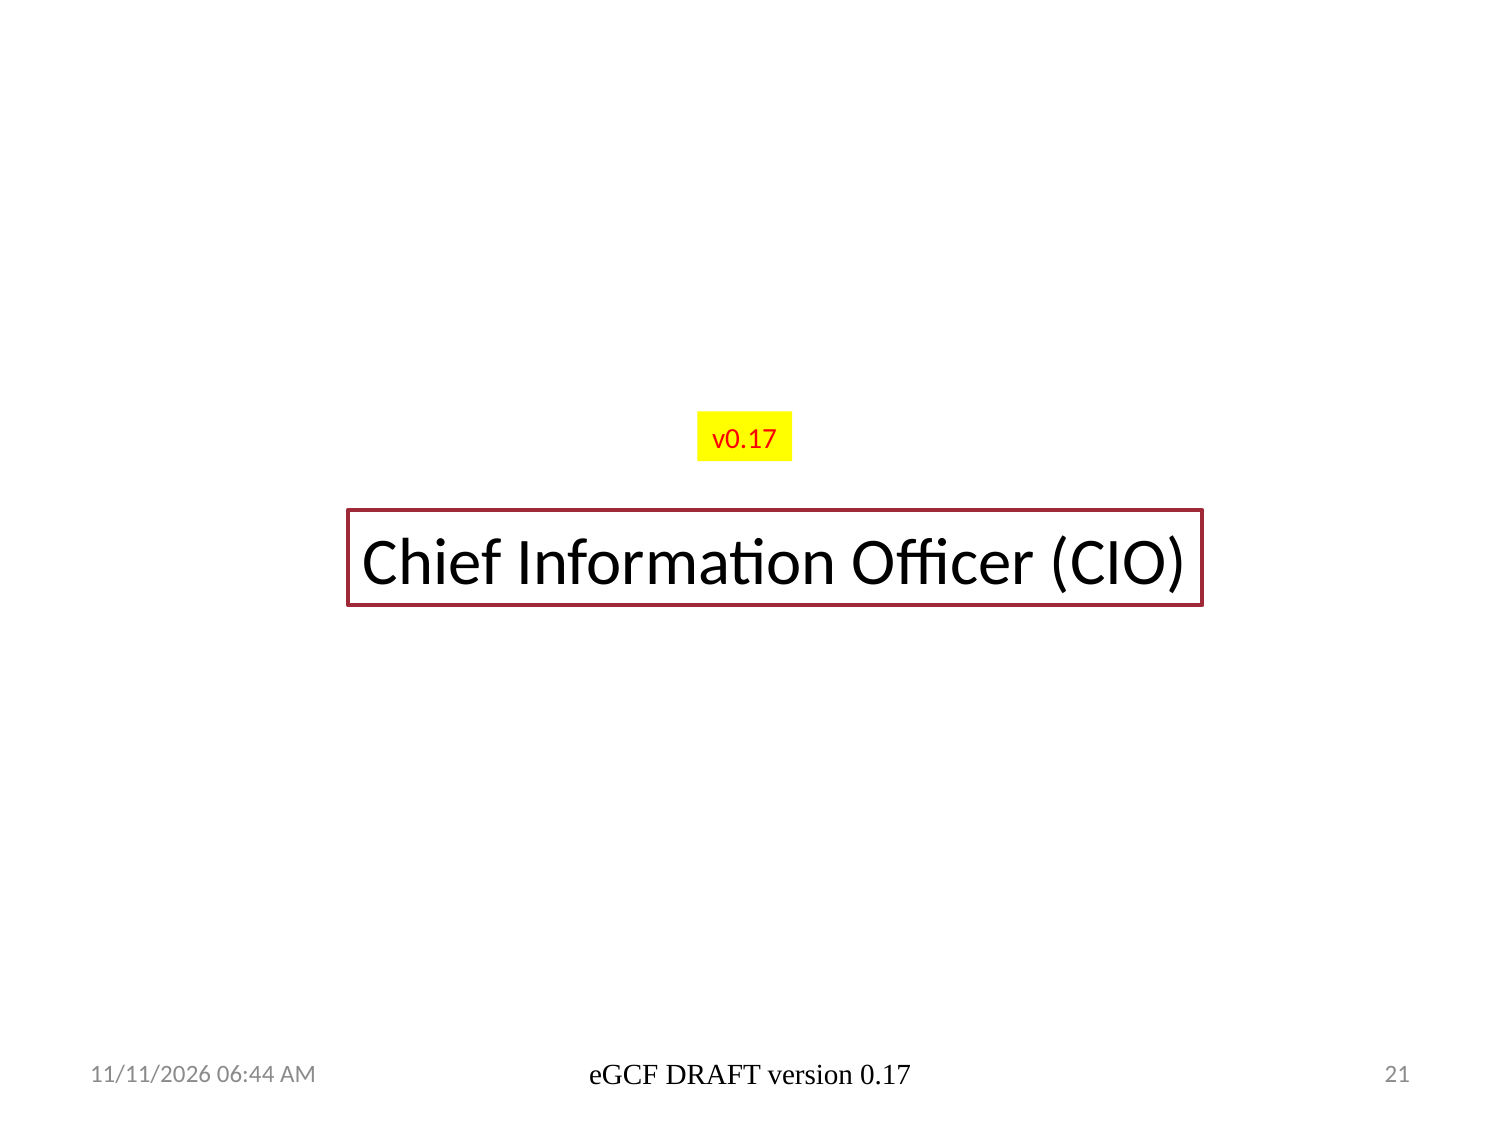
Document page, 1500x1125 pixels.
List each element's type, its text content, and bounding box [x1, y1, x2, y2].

text_box v0.17 [697, 411, 793, 462]
footer eGCF DRAFT version 0.17 [512, 1042, 988, 1103]
text_box Chief Information Officer (CIO) [346, 508, 1204, 607]
slide_number 21 [1074, 1042, 1425, 1103]
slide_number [75, 1042, 425, 1103]
